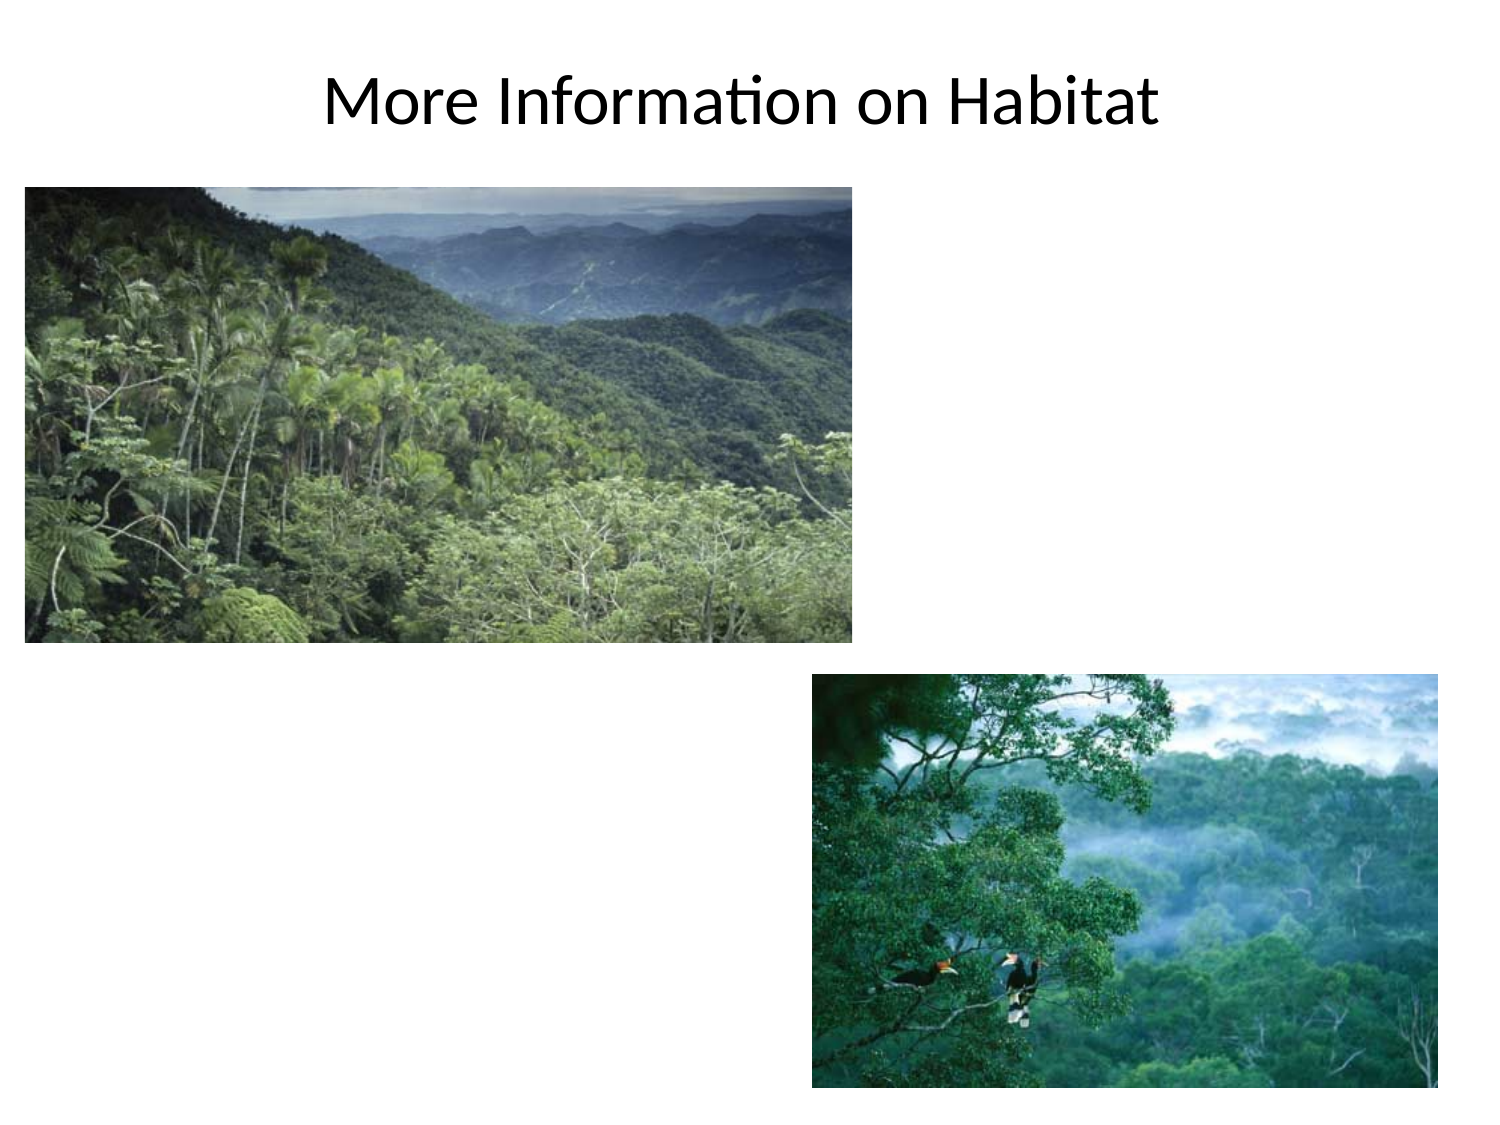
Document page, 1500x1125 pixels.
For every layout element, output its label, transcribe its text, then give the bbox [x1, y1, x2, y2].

title More Information on Habitat [75, 45, 1425, 233]
picture [812, 674, 1438, 1088]
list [24, 187, 853, 643]
